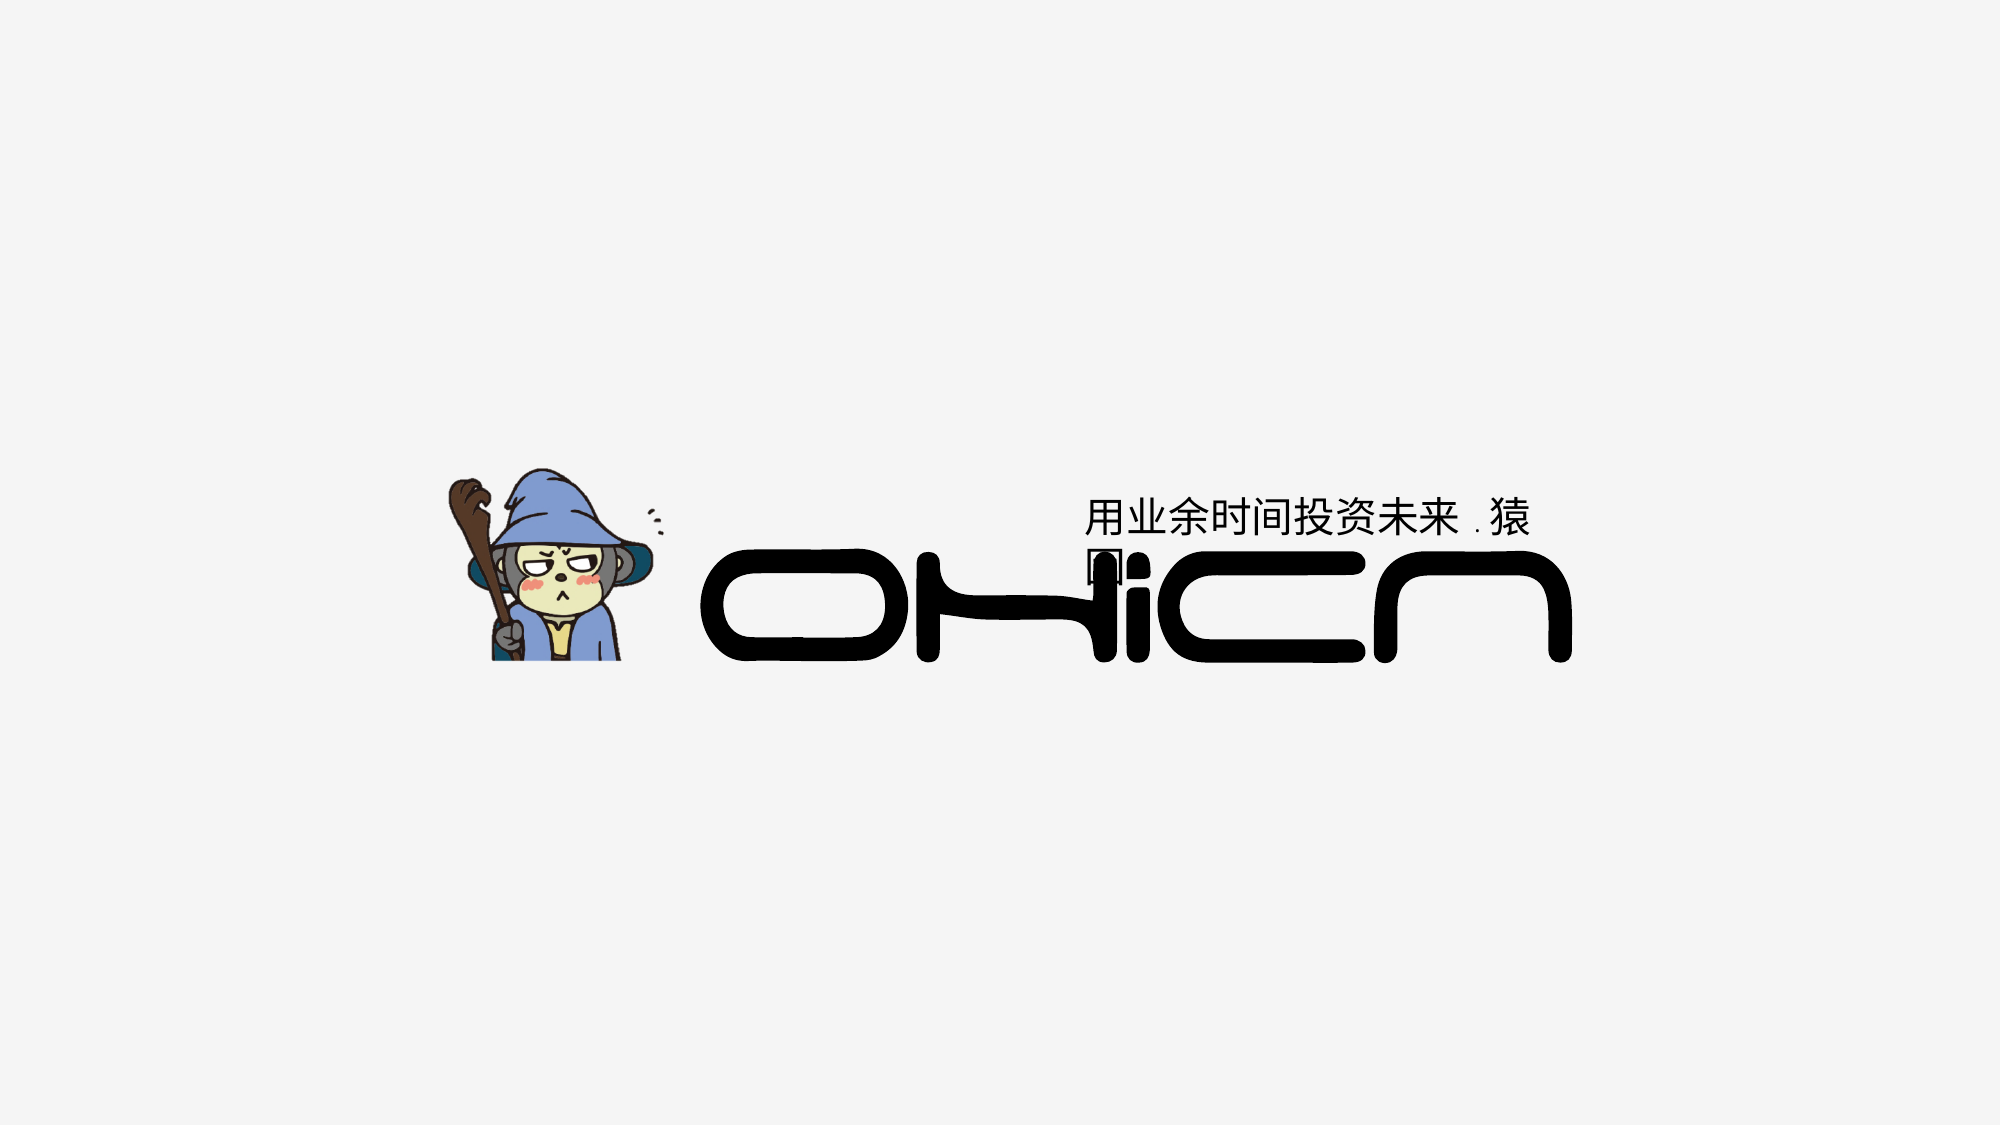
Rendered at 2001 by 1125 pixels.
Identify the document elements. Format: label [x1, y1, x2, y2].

text_box [691, 483, 1575, 665]
picture [425, 431, 688, 694]
